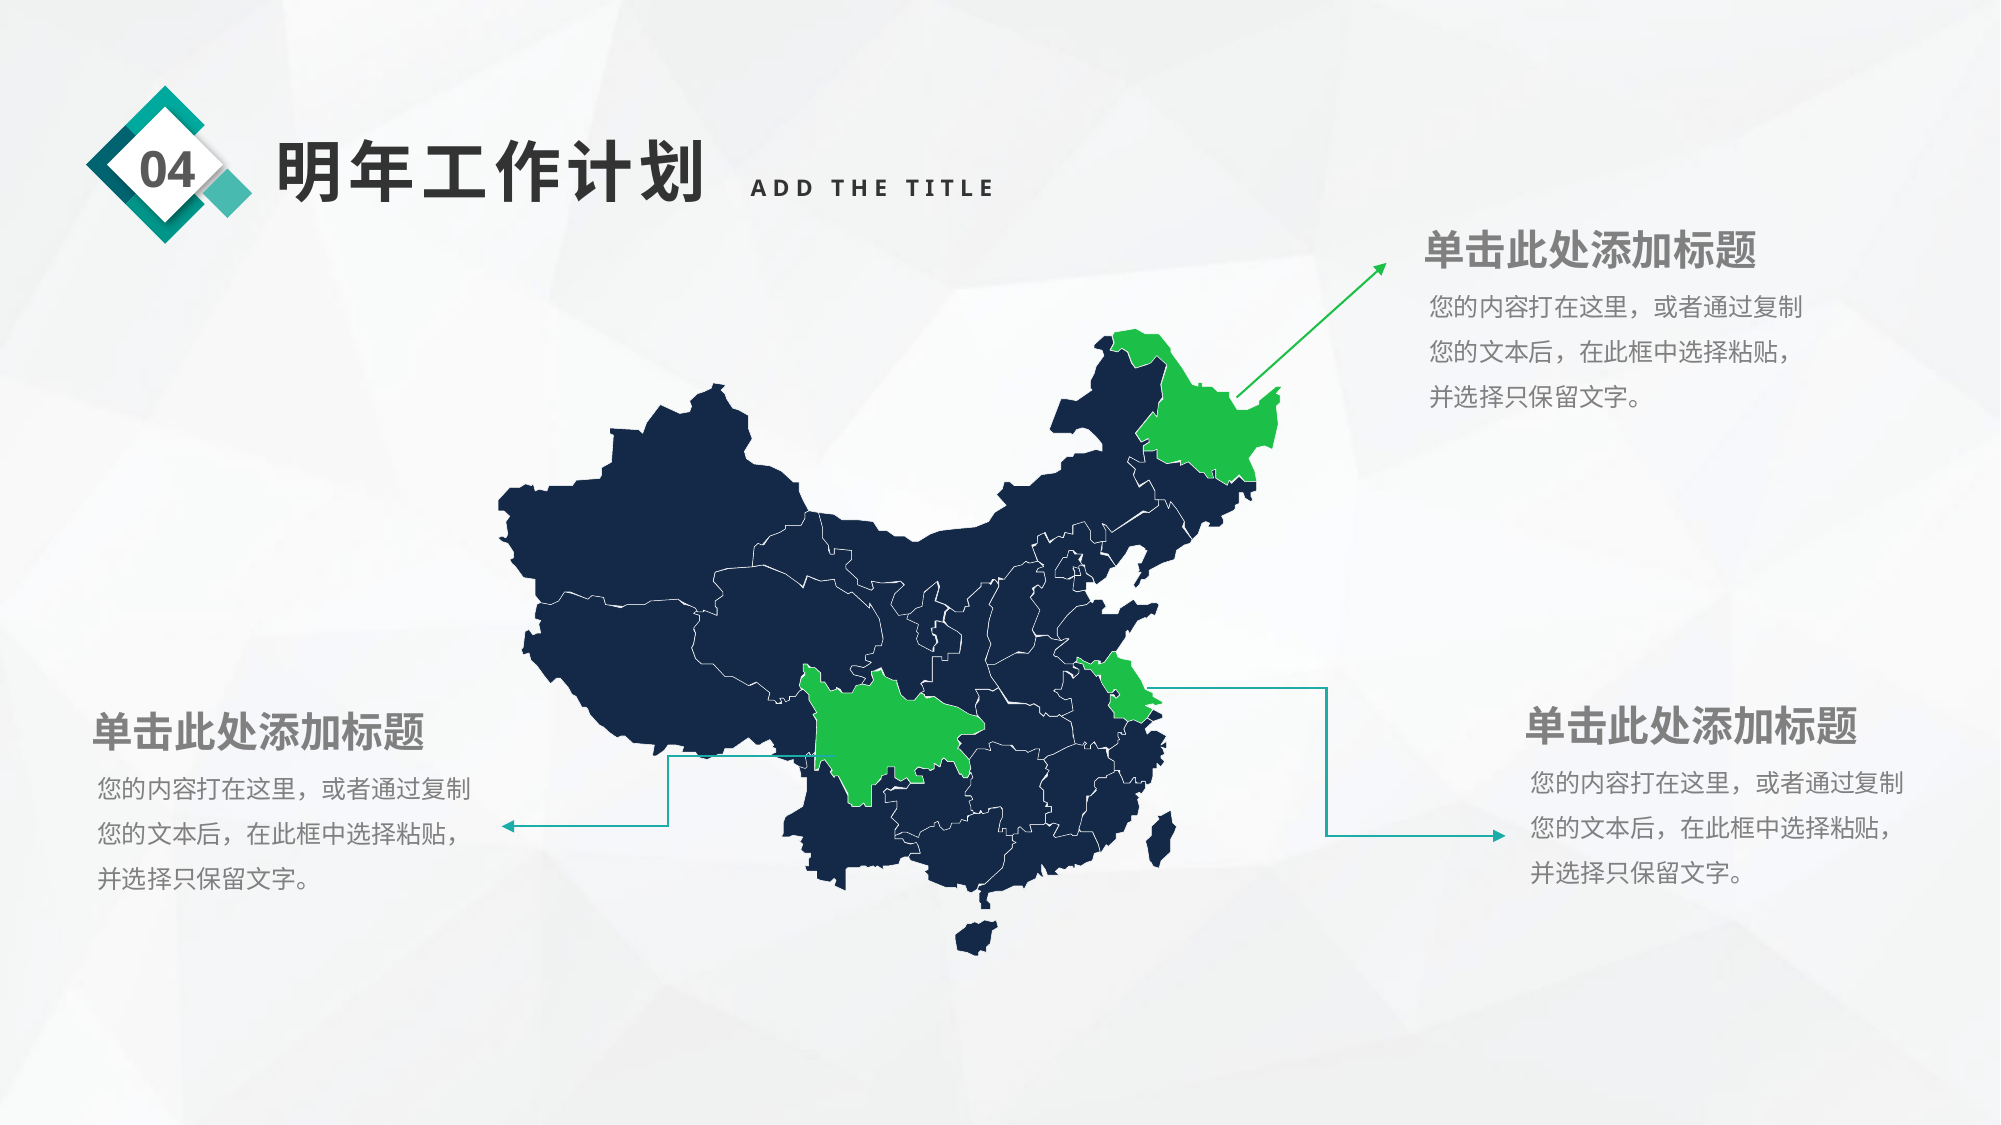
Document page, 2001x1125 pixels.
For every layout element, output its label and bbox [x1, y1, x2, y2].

text_box [1147, 687, 1506, 836]
text_box [76, 698, 607, 903]
text_box [85, 85, 1037, 244]
text_box [1408, 215, 1939, 421]
text_box [607, 755, 836, 828]
text_box [1509, 692, 1939, 897]
text_box [1236, 262, 1387, 398]
text_box [498, 328, 1283, 957]
